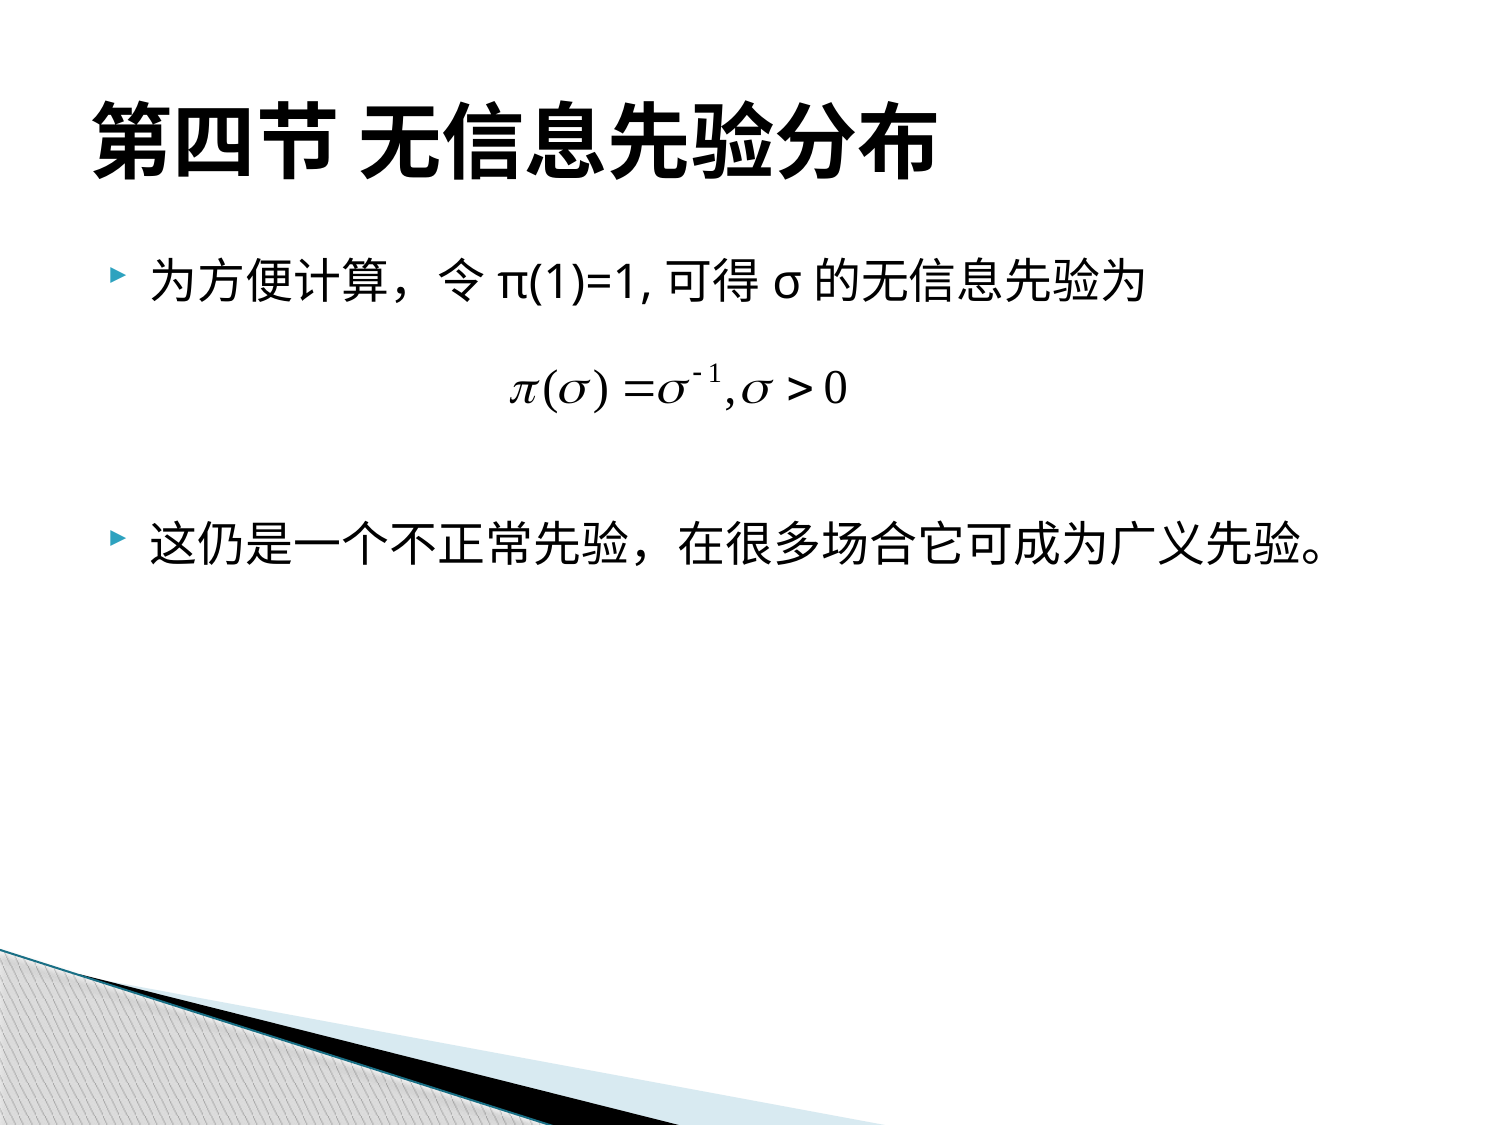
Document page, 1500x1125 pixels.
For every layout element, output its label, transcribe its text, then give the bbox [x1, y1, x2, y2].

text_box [503, 351, 856, 425]
title 第四节 无信息先验分布 [75, 45, 1425, 233]
list 为方便计算，令π(1)=1,可得σ的无信息先验为 这仍是一个不正常先验，在很多场合它可成为广义先验。 [75, 243, 1425, 1125]
